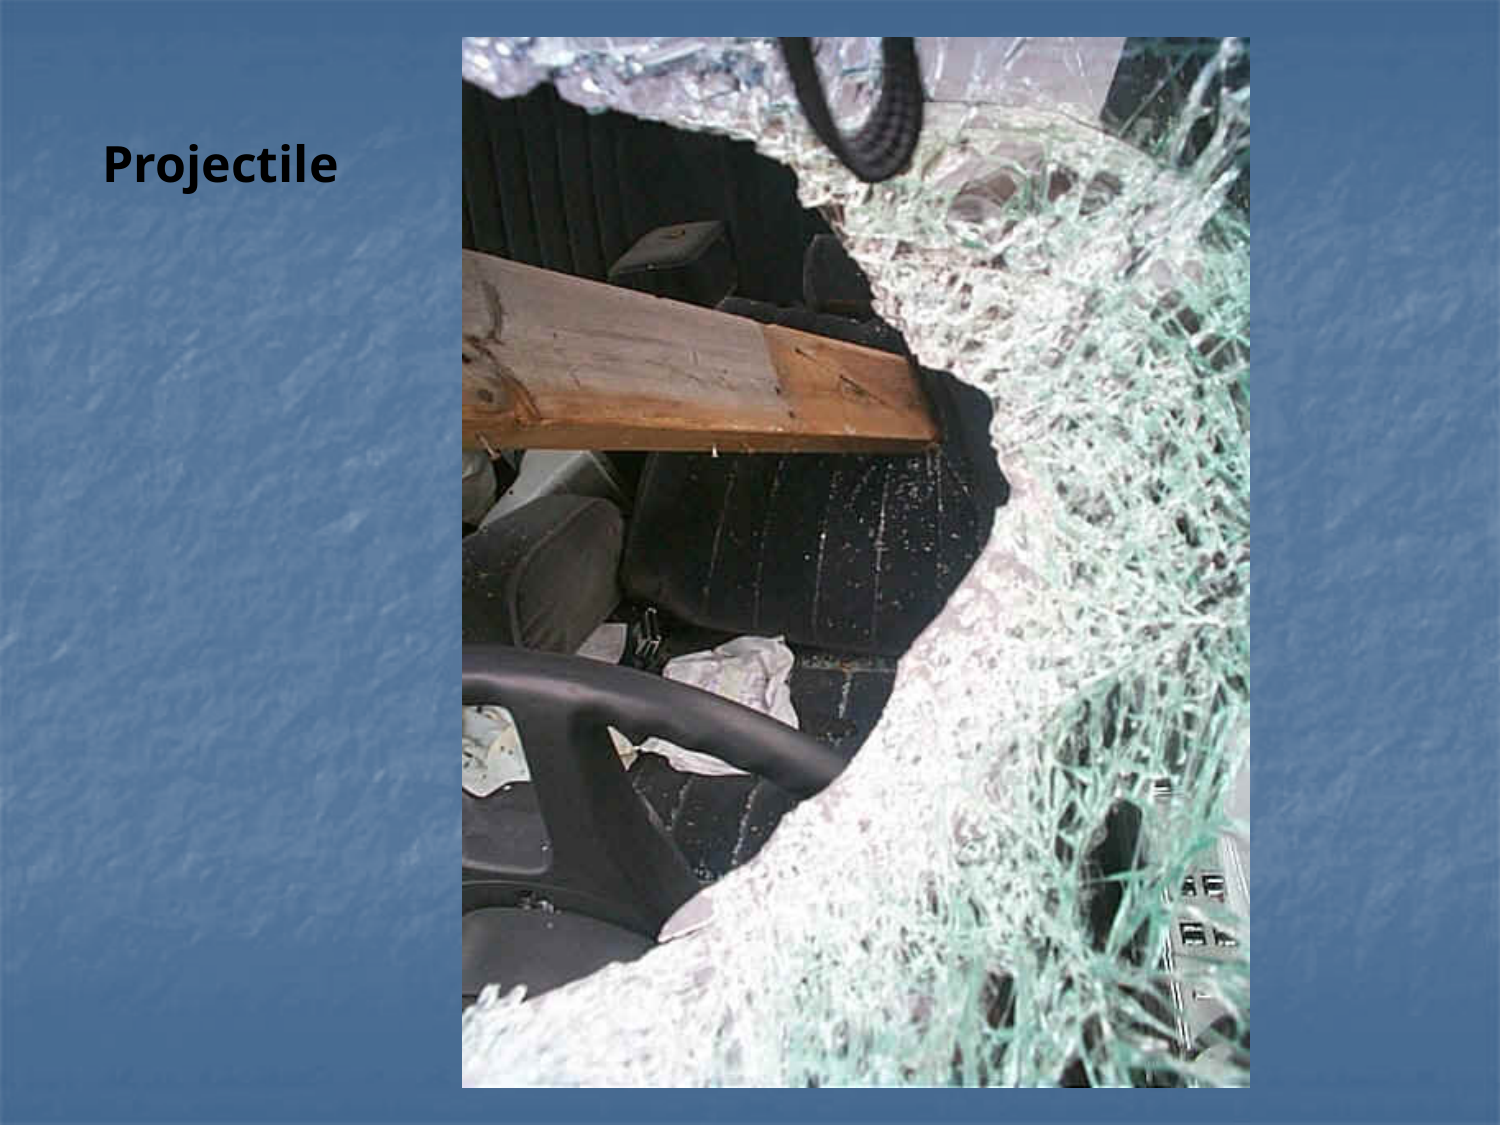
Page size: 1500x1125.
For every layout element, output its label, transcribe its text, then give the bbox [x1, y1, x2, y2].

picture [462, 37, 1251, 1088]
text_box Projectile [87, 124, 375, 200]
